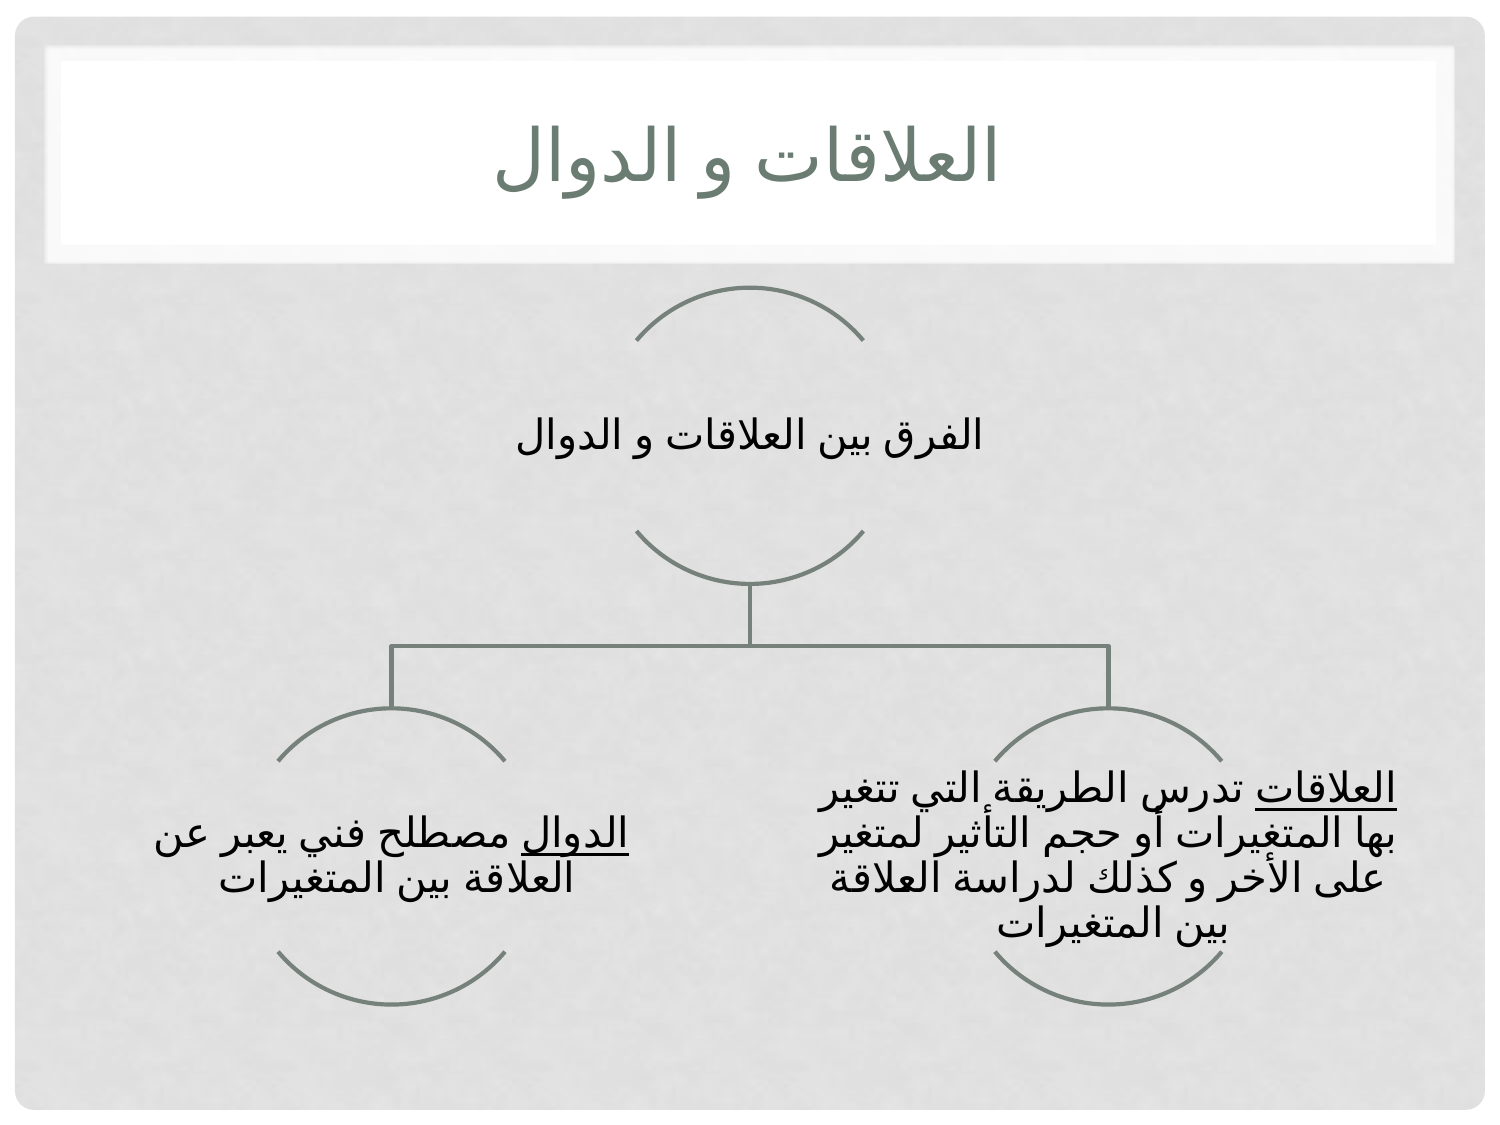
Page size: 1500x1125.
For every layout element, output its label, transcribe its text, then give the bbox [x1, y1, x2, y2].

title العلاقات و الدوال [69, 66, 1425, 238]
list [74, 287, 1426, 1006]
